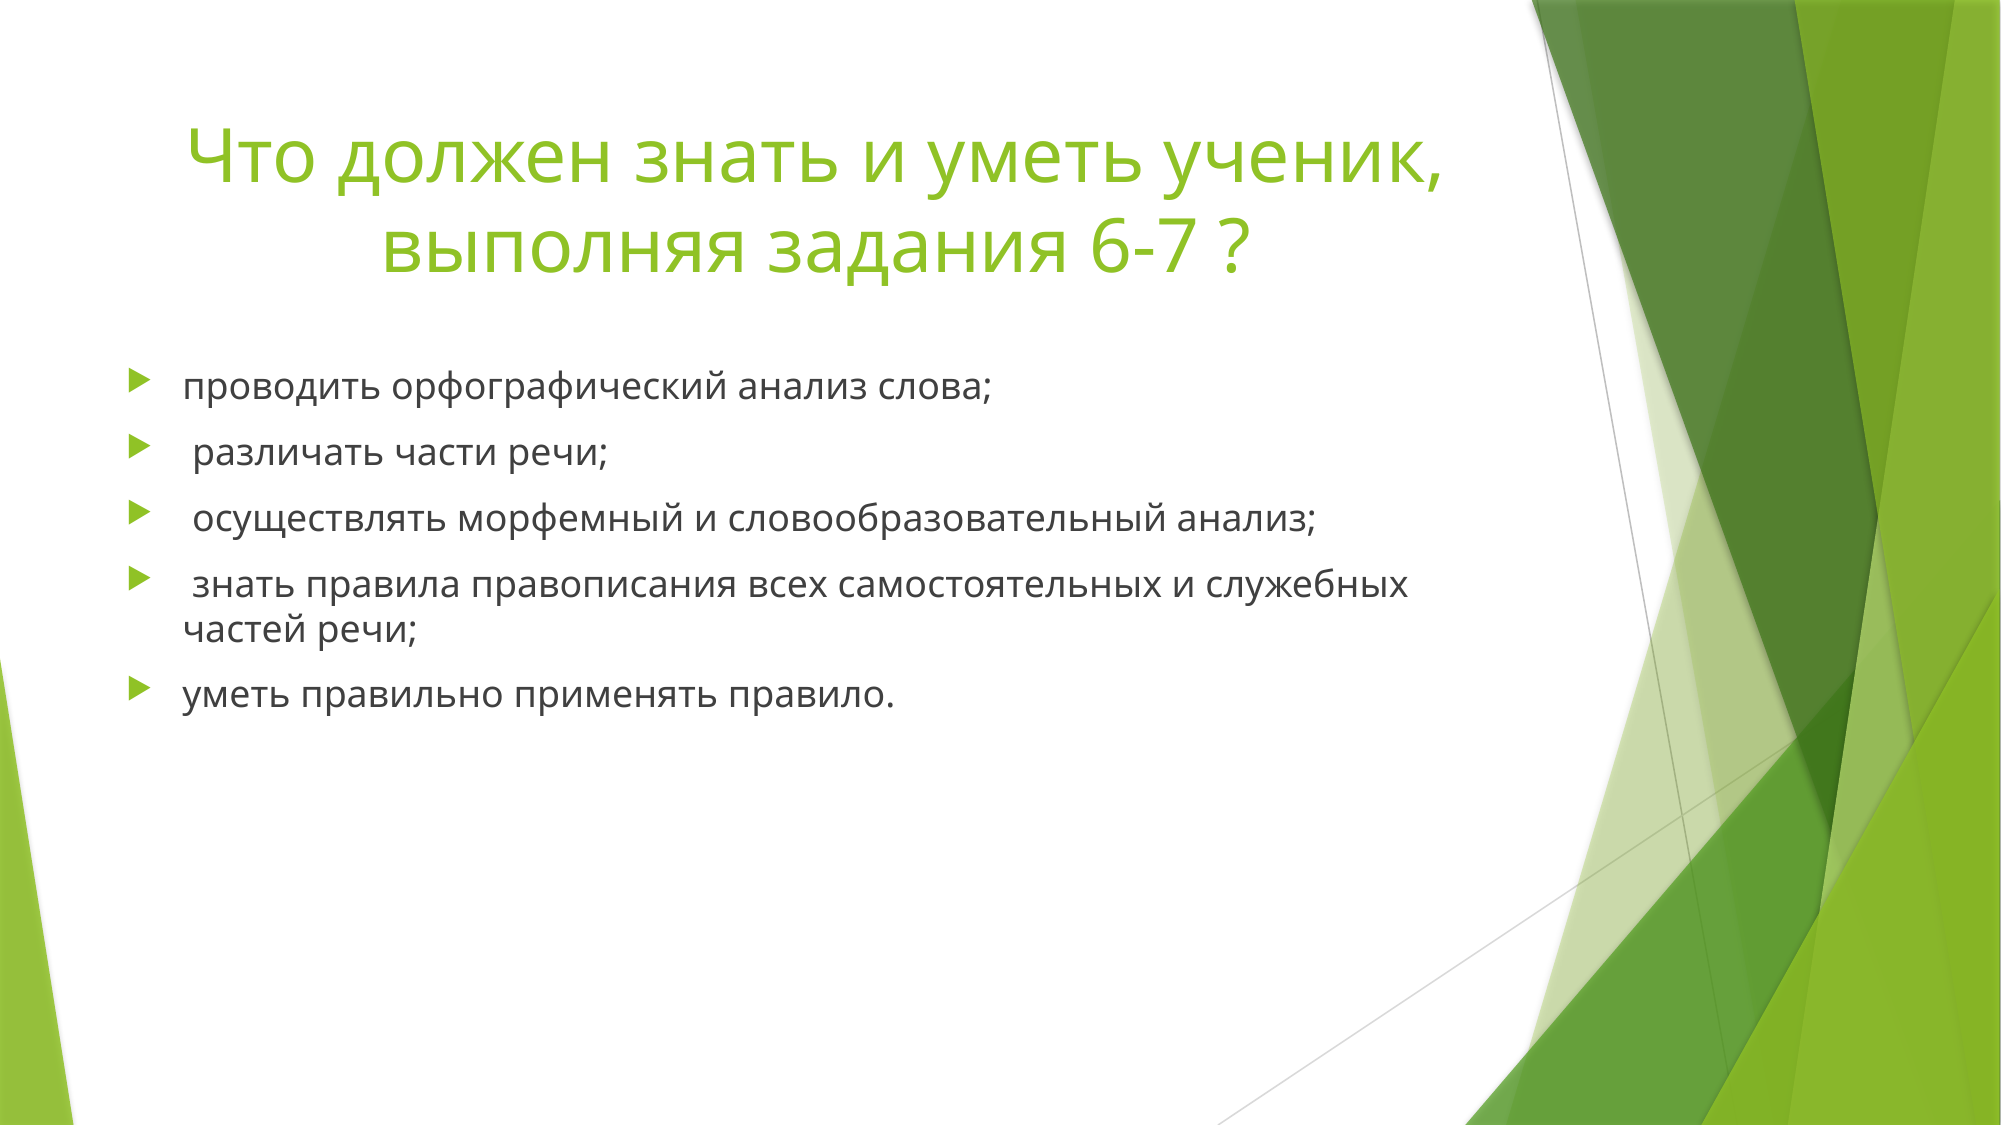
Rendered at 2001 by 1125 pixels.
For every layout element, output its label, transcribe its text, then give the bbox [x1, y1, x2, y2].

list проводить орфографический анализ слова; различать части речи; осуществлять морфемный и словообразовательный анализ; знать правила правописания всех самостоятельных и служебных частей речи; уметь правильно применять правило. [111, 354, 1522, 992]
title Что должен знать и уметь ученик, выполняя задания 6-7 ? [111, 99, 1522, 317]
